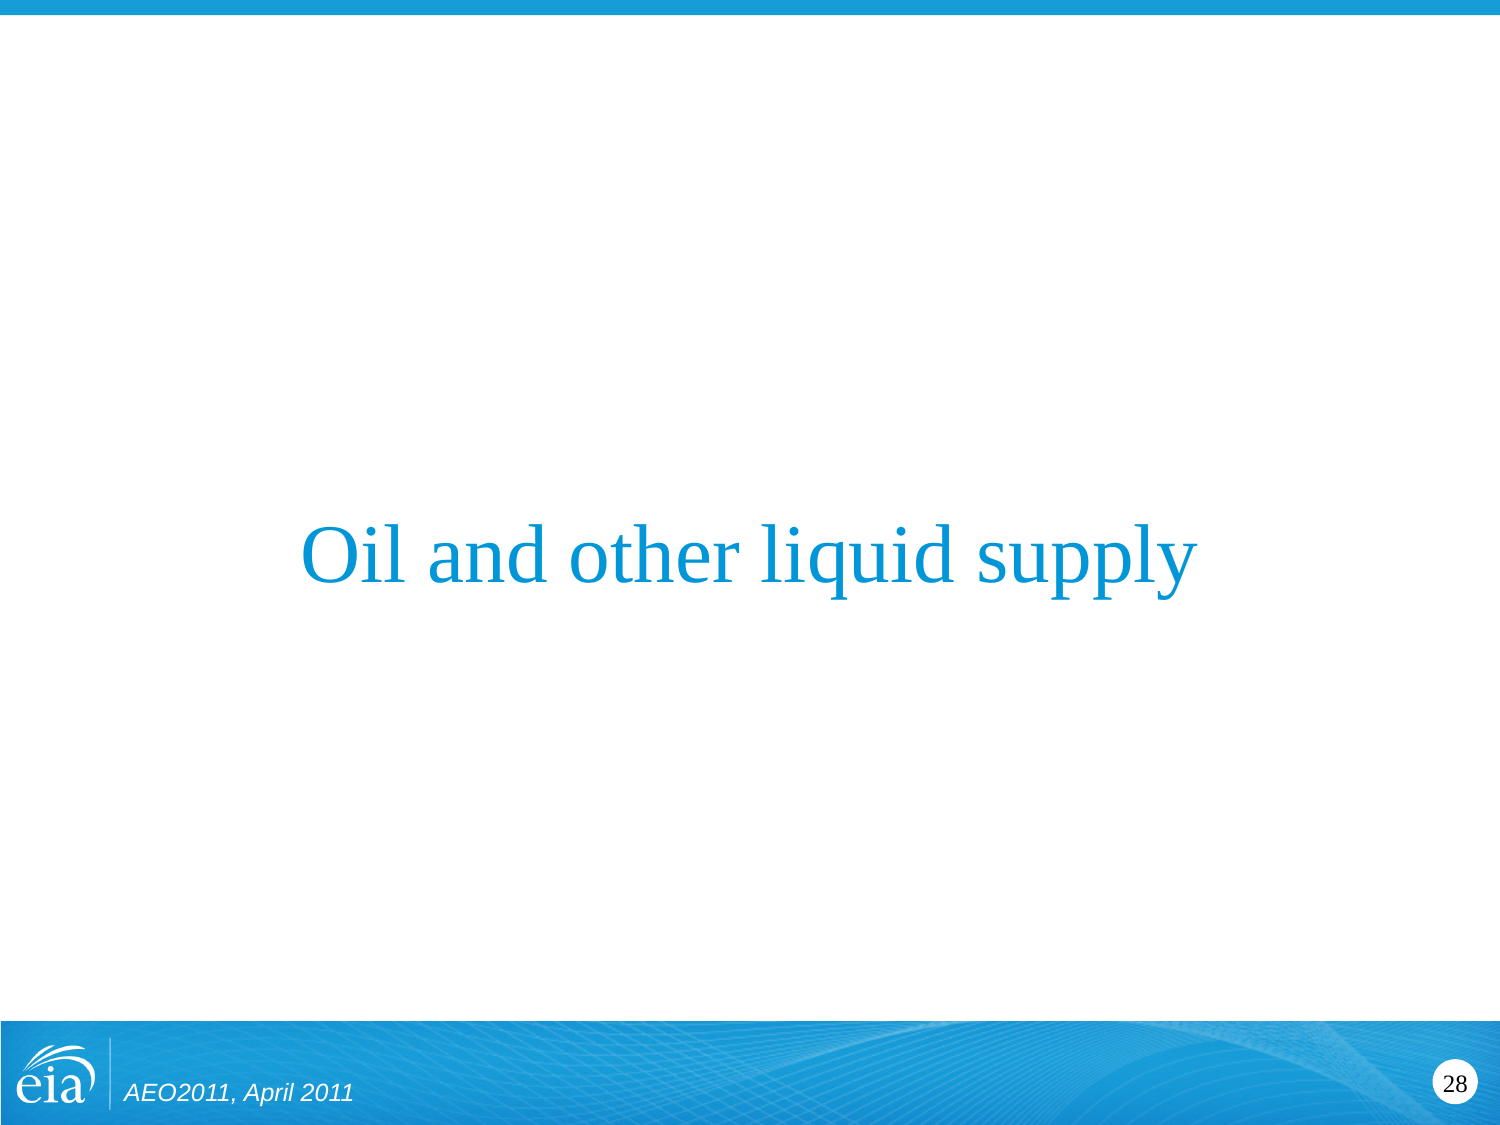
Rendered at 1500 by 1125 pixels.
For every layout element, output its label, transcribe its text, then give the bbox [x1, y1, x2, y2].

picture [2, 1021, 1500, 1125]
footer AEO2011, April 2011 [109, 1048, 571, 1114]
title Oil and other liquid supply [75, 362, 1425, 607]
slide_number 28 [1424, 1052, 1487, 1113]
